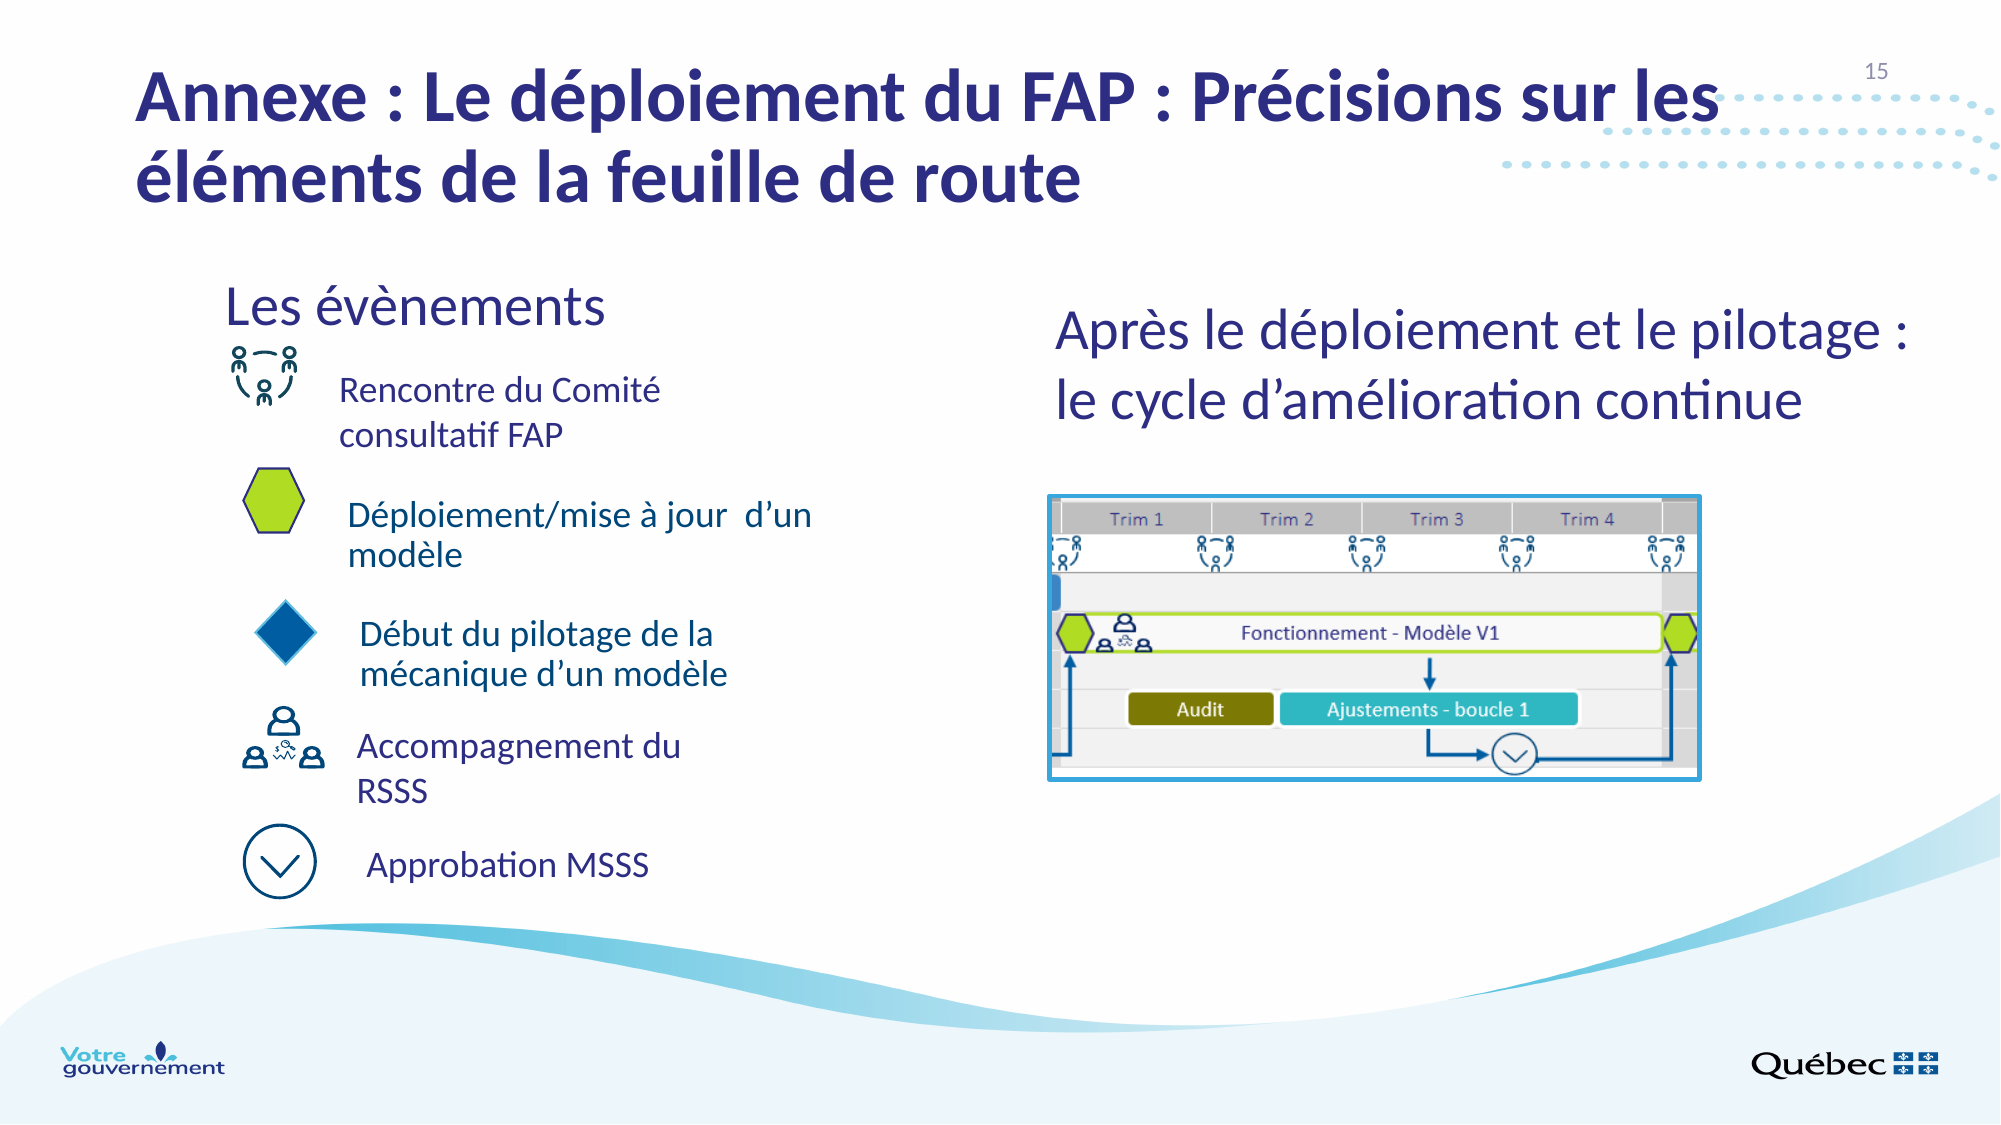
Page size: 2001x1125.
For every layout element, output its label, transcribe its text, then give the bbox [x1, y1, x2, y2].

text_box Après le déploiement et le pilotage : le cycle d’amélioration continue [1040, 283, 2000, 439]
slide_number 15 [1454, 39, 1905, 100]
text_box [231, 345, 848, 900]
text_box Les évènements [211, 260, 1212, 345]
picture [0, 0, 2001, 1125]
title Annexe : Le déploiement du FAP : Précisions sur les éléments de la feuille de route [120, 145, 1846, 317]
